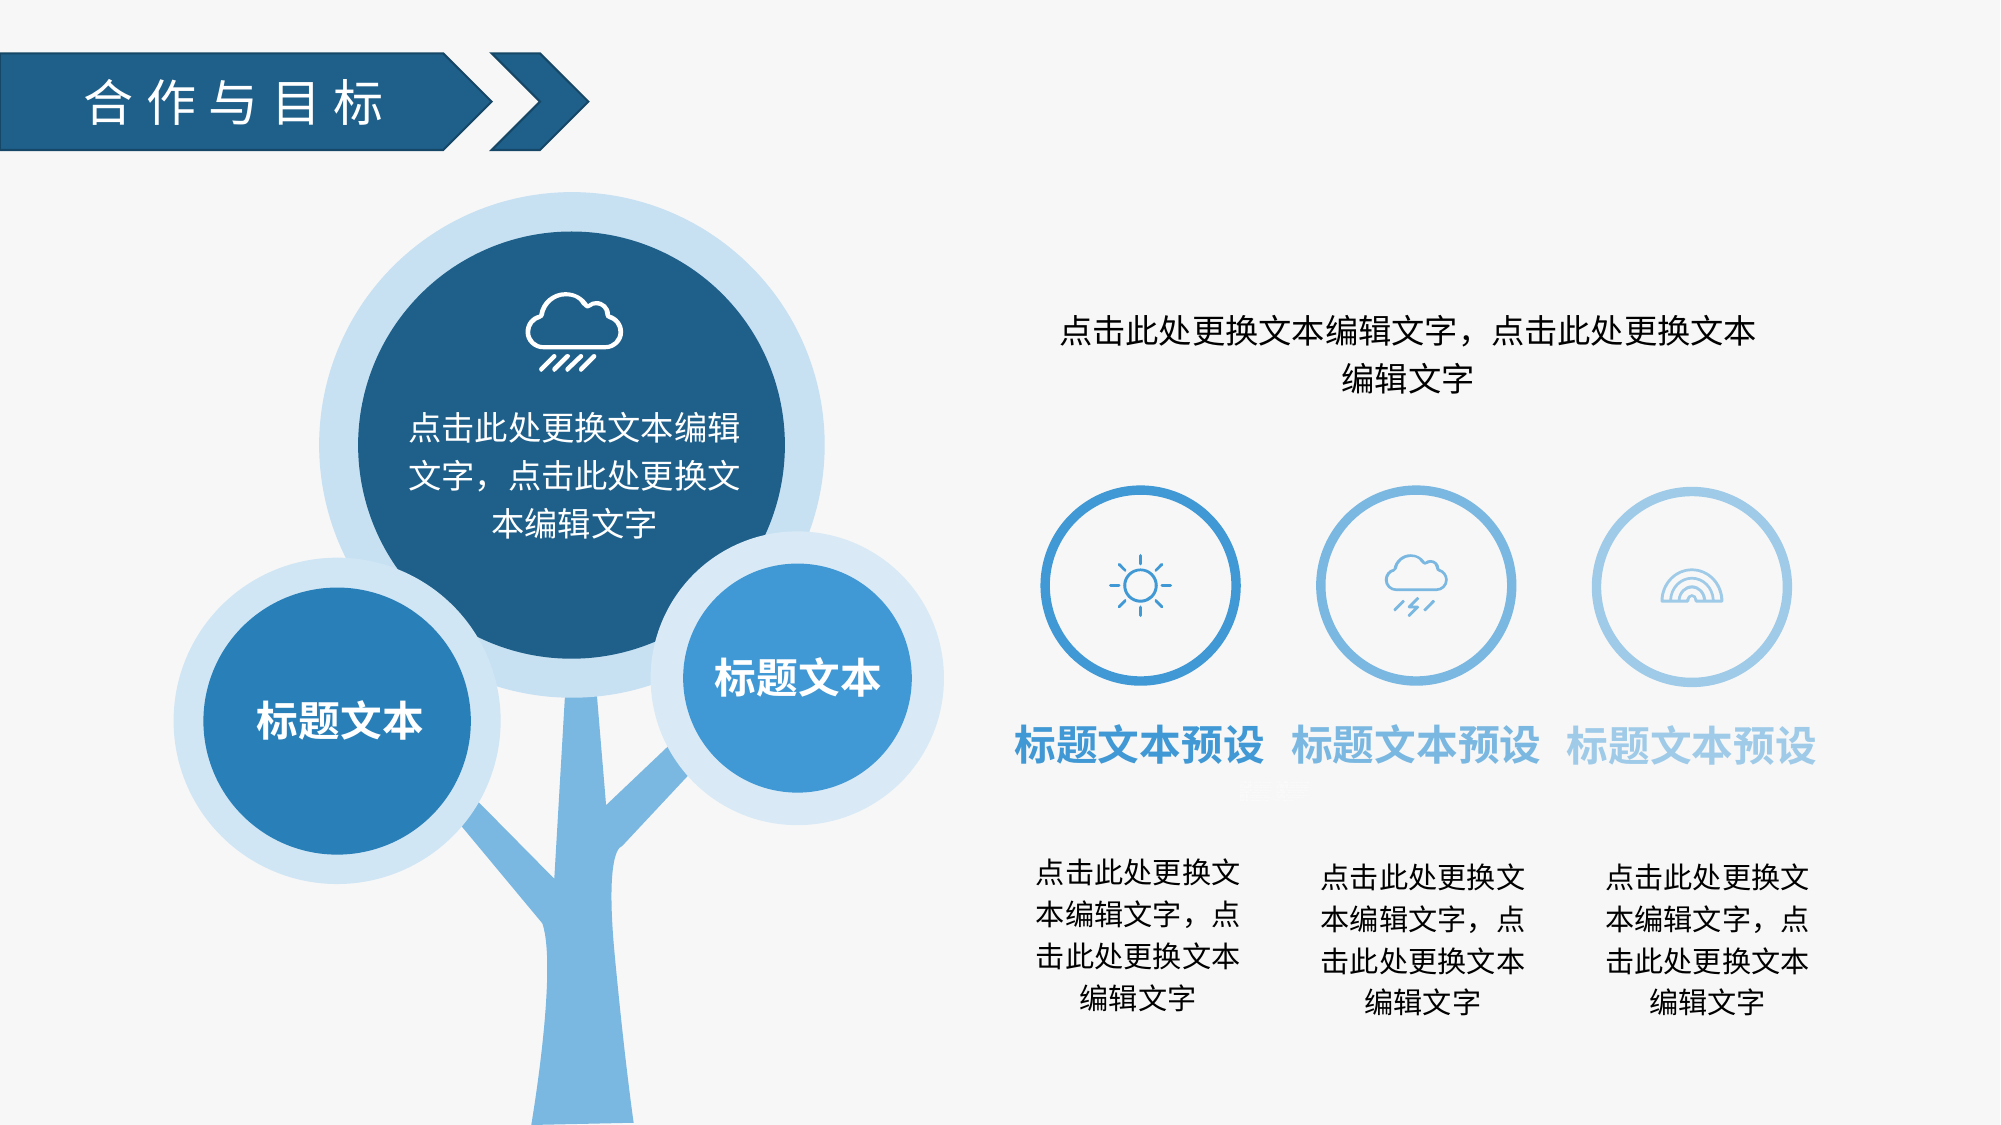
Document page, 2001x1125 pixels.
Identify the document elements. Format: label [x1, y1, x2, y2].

text_box [0, 53, 589, 150]
text_box [173, 192, 1827, 1125]
